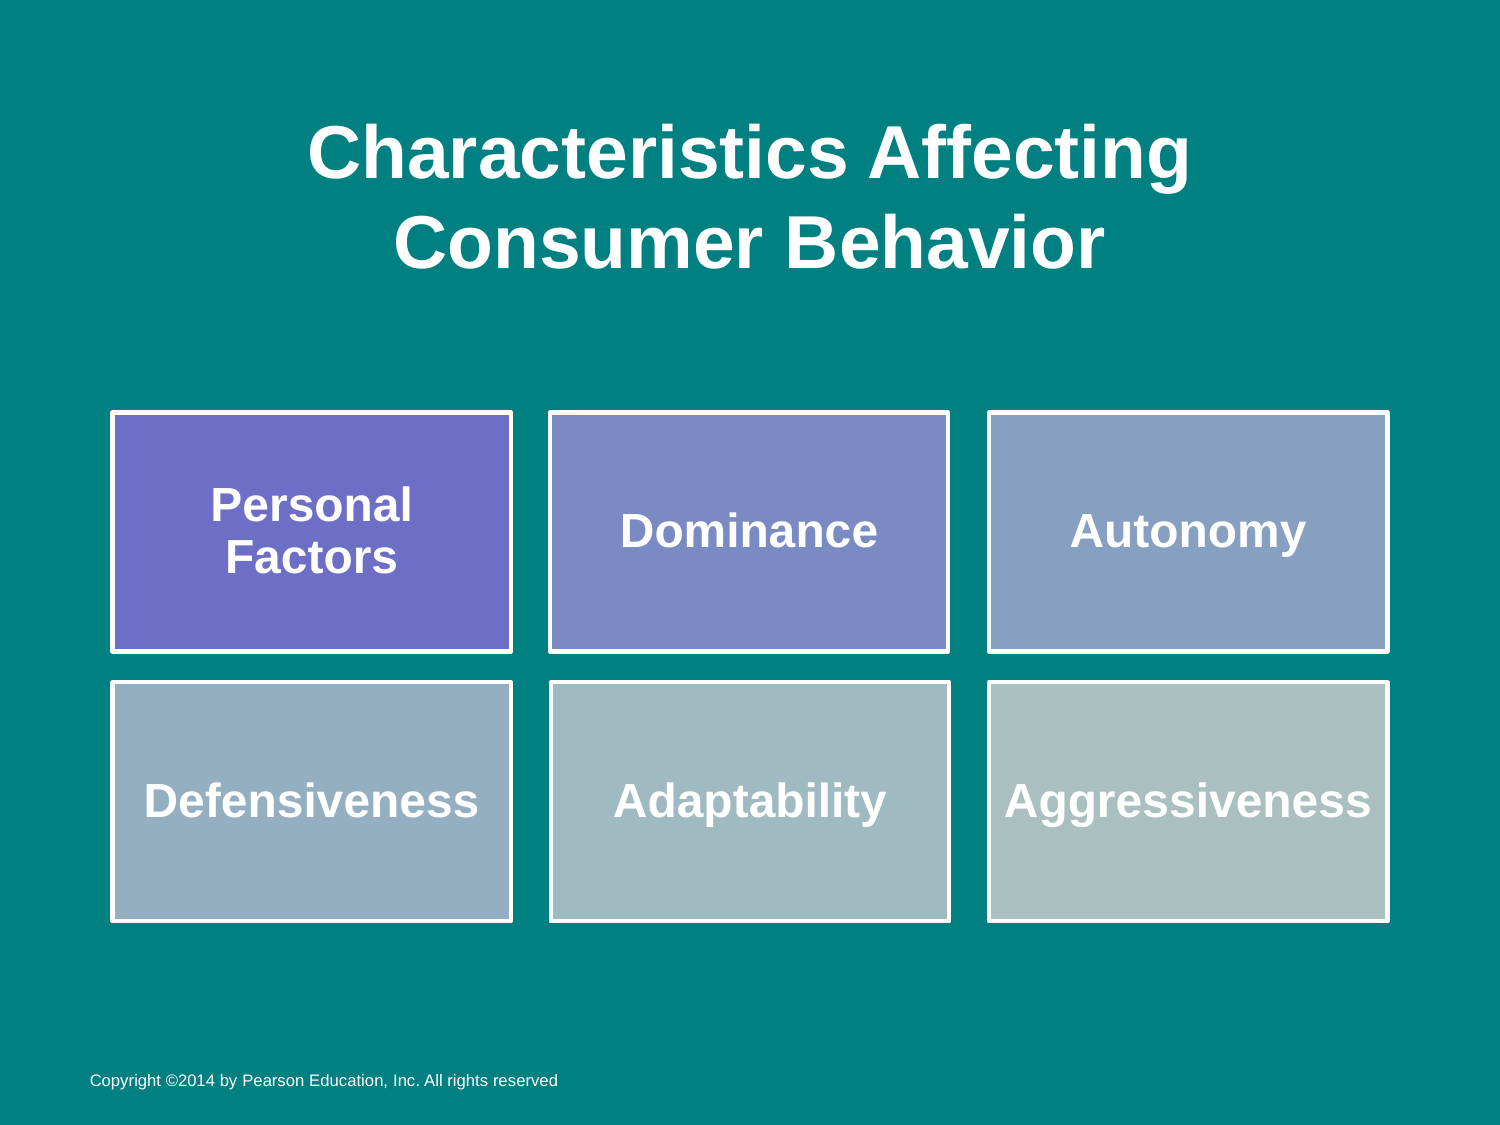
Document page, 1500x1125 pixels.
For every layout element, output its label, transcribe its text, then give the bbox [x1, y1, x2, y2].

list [112, 324, 1388, 1001]
text_box Copyright ©2014 by Pearson Education, Inc. All rights reserved [74, 1062, 825, 1098]
title Characteristics Affecting Consumer Behavior [112, 99, 1388, 288]
